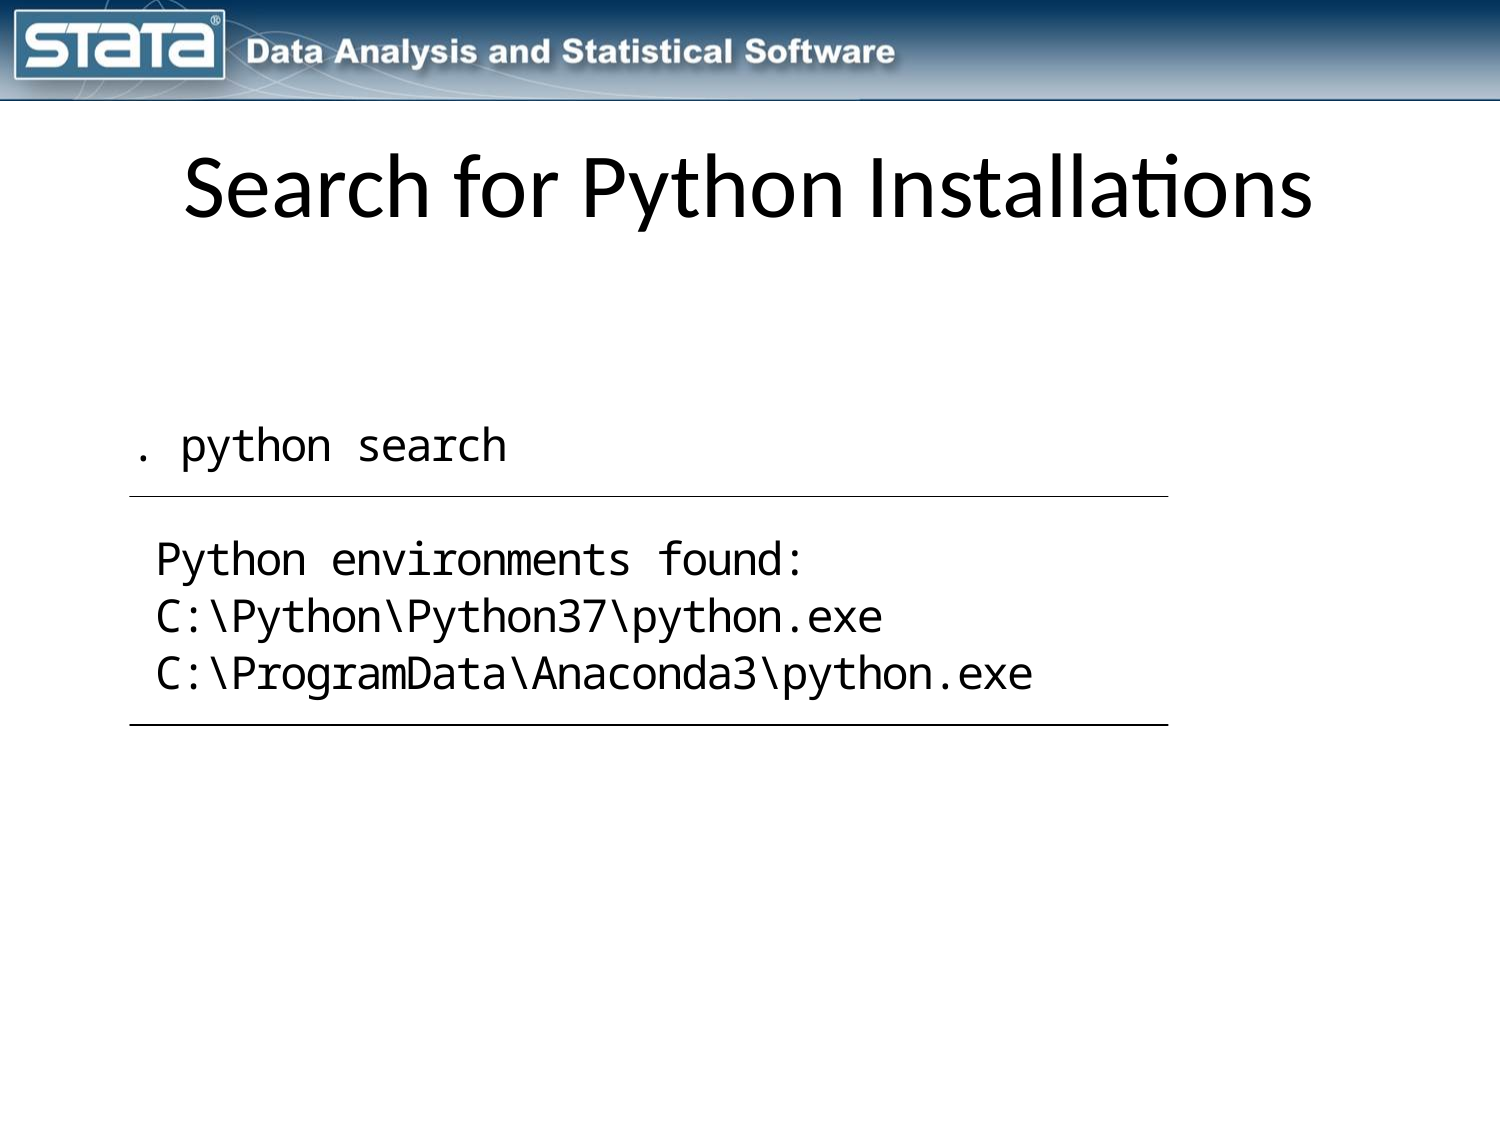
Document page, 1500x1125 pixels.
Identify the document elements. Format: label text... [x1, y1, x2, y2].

title Search for Python Installations [0, 99, 1500, 263]
picture [0, 0, 1500, 99]
picture [124, 412, 1169, 813]
